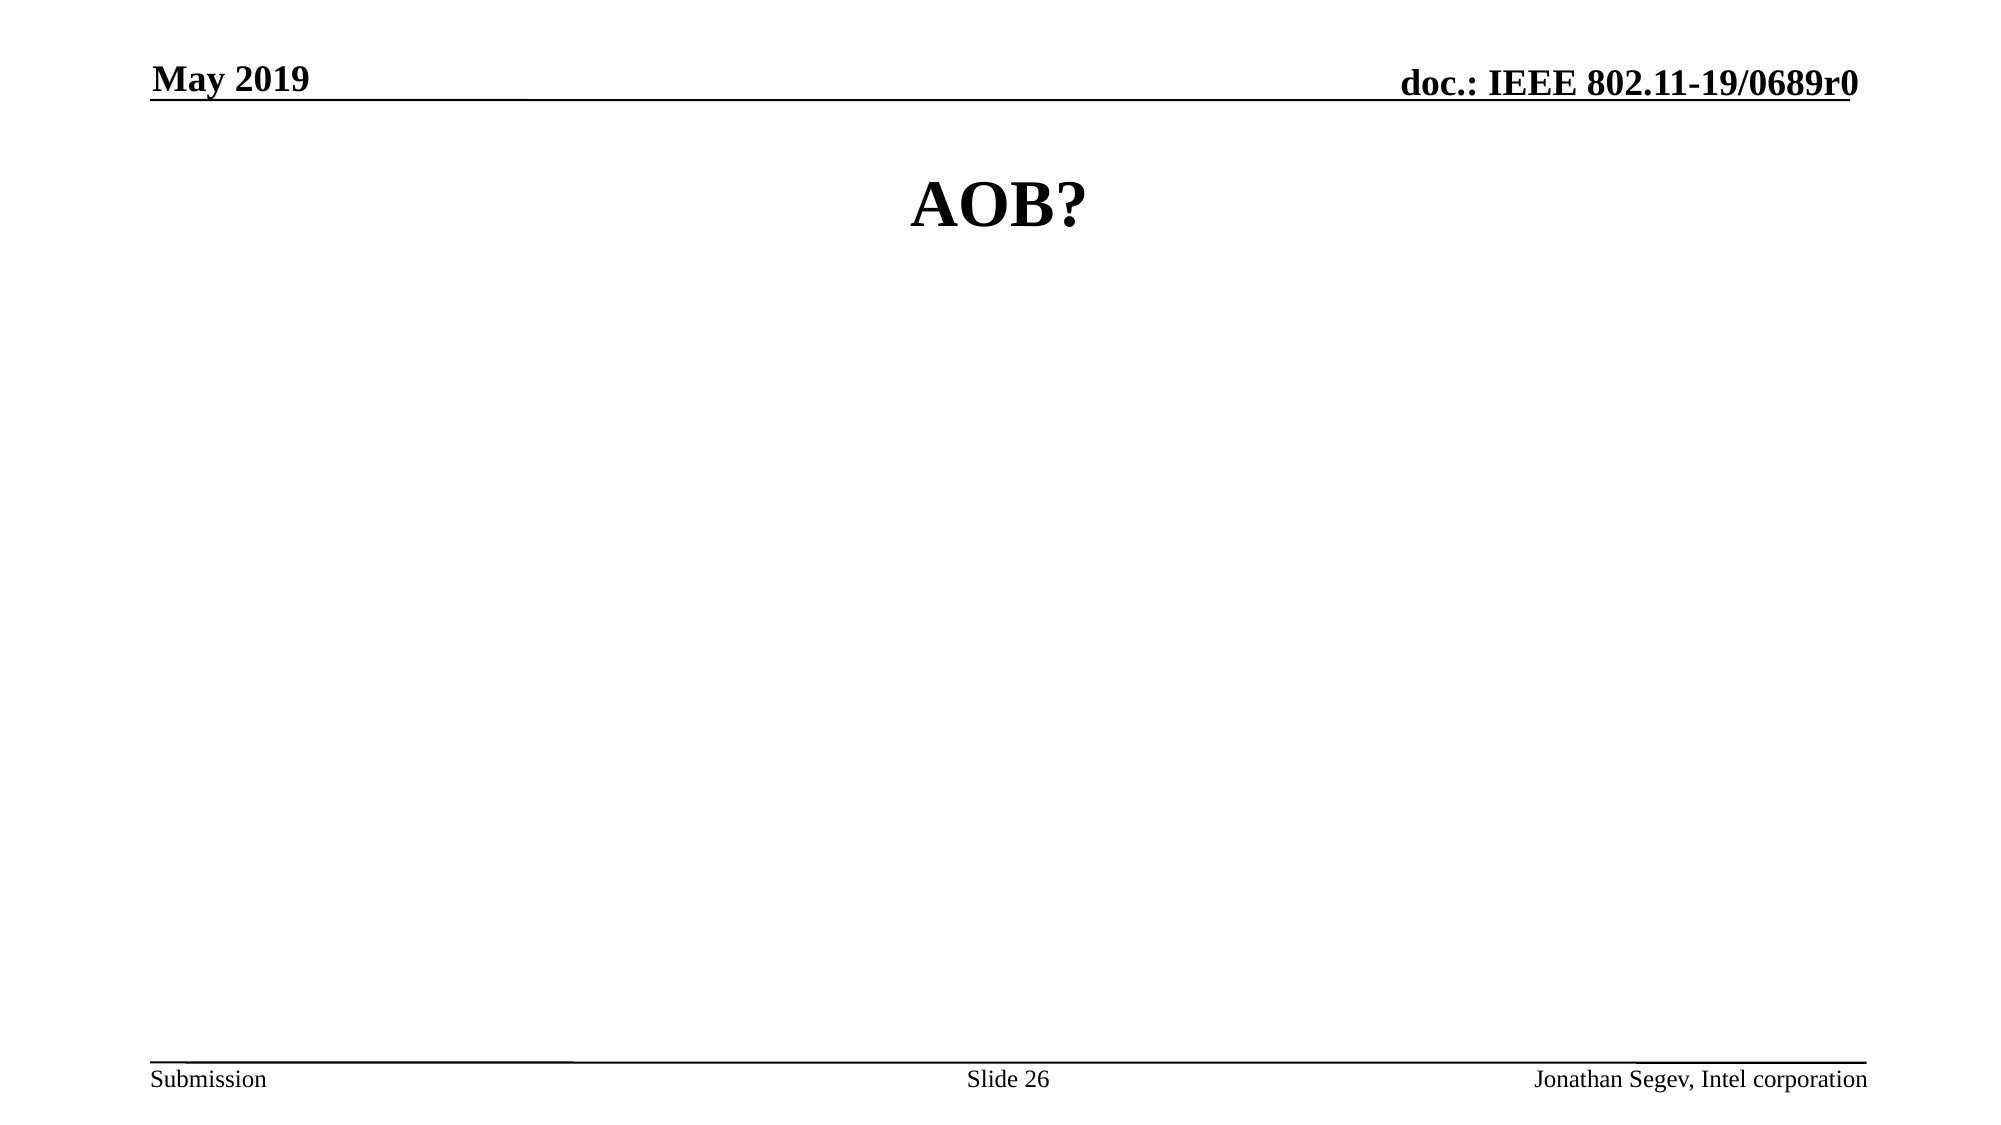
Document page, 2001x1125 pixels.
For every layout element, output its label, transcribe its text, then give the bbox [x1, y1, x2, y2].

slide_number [152, 54, 563, 100]
title AOB? [149, 112, 1850, 288]
slide_number Slide 26 [950, 1061, 1067, 1123]
footer Jonathan Segev, Intel corporation [1171, 1061, 1869, 1093]
